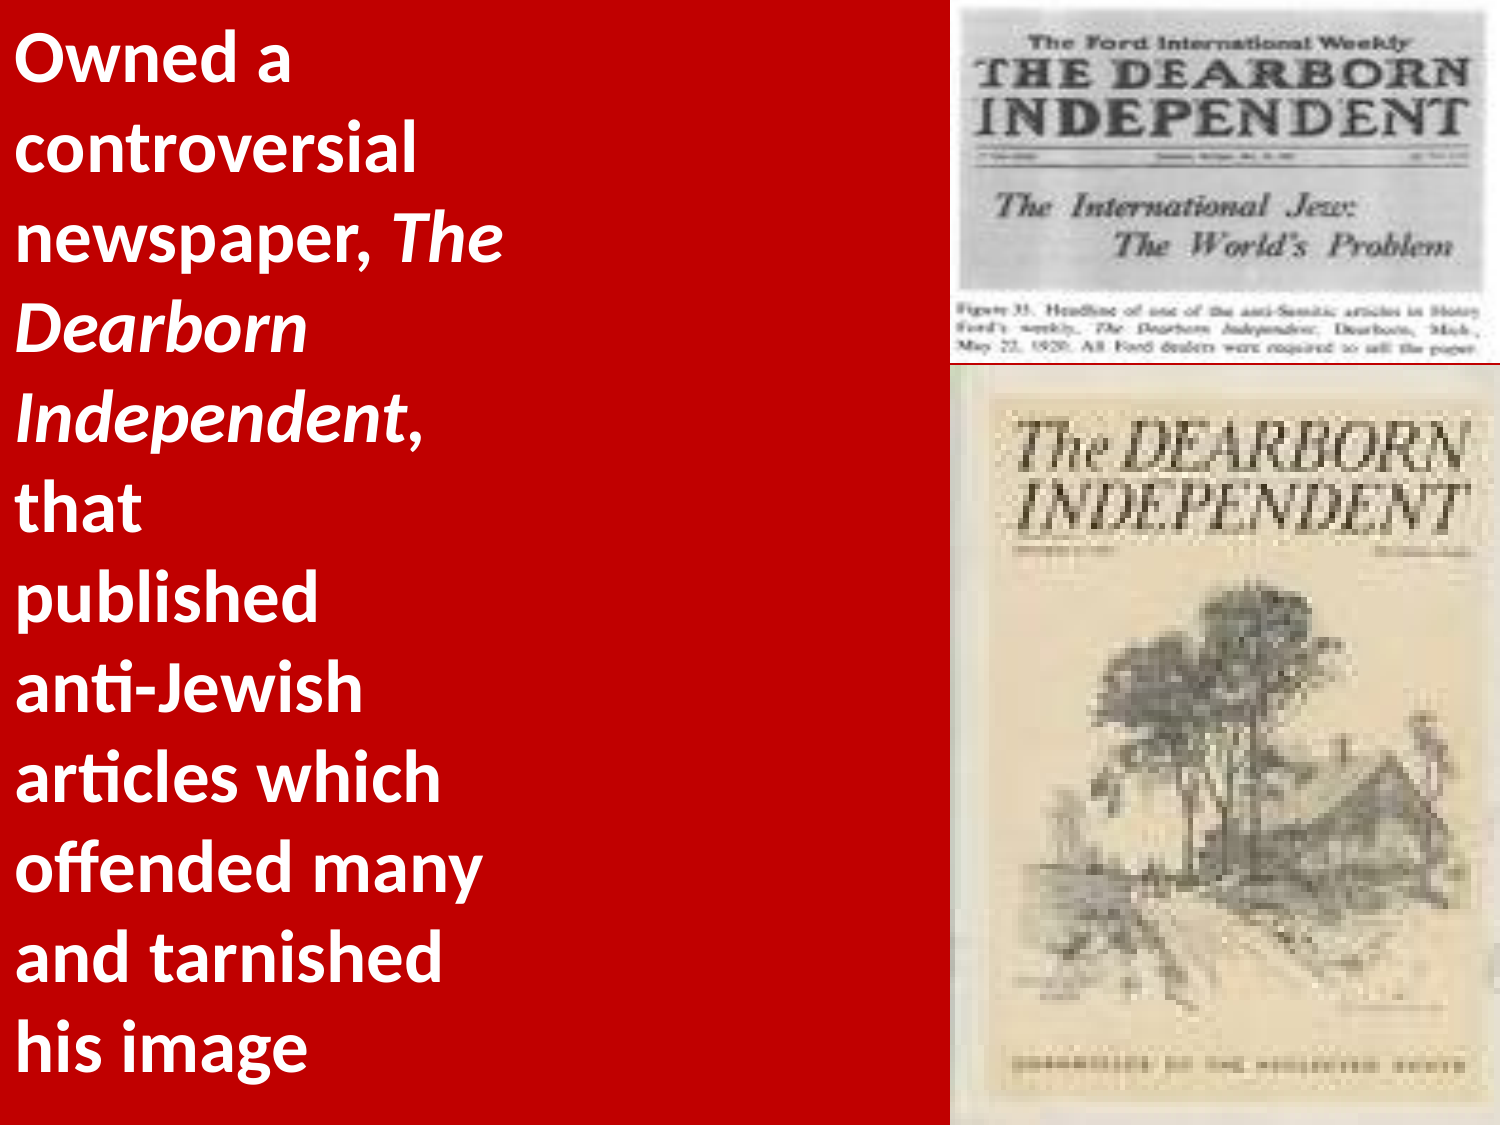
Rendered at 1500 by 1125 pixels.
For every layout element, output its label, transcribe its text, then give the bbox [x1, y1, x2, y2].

picture [949, 0, 1500, 363]
text_box Owned a controversial newspaper, The Dearborn Independent, that published anti-Jewish articles which offended many and tarnished his image [0, 0, 525, 1095]
picture [949, 364, 1500, 1125]
